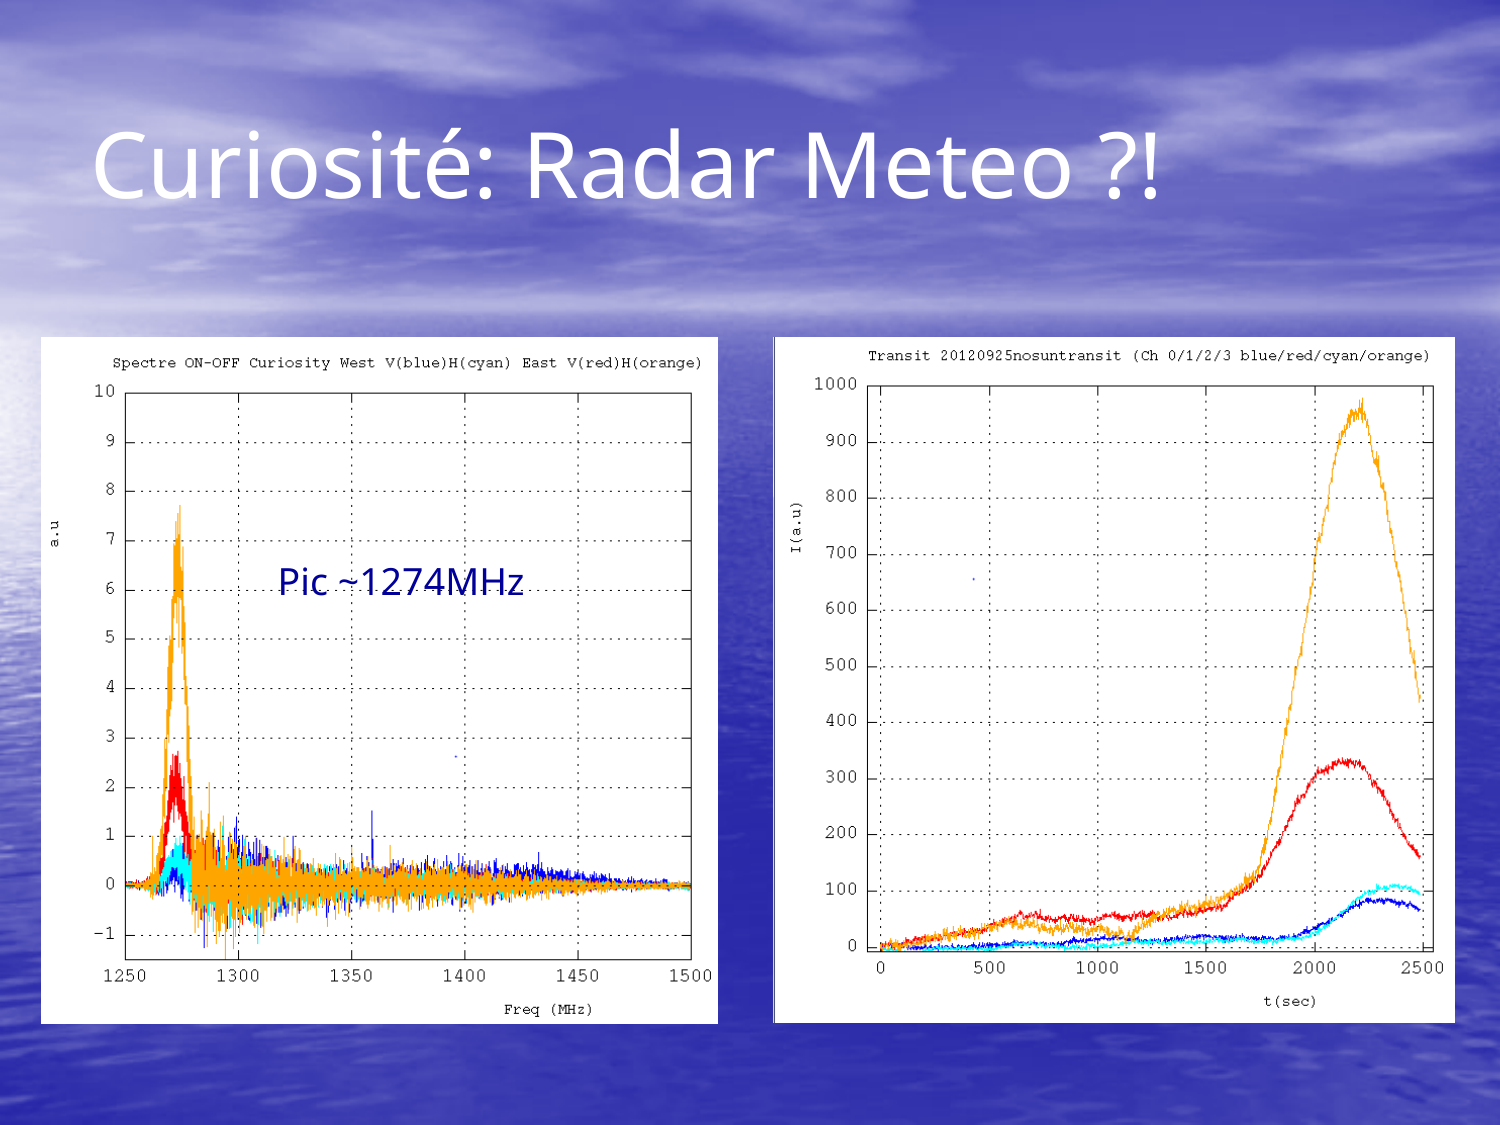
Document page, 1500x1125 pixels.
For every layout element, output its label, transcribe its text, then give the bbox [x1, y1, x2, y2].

picture [773, 337, 1455, 1024]
picture [40, 337, 718, 1024]
title Curiosité: Radar Meteo ?! [74, 47, 1426, 276]
